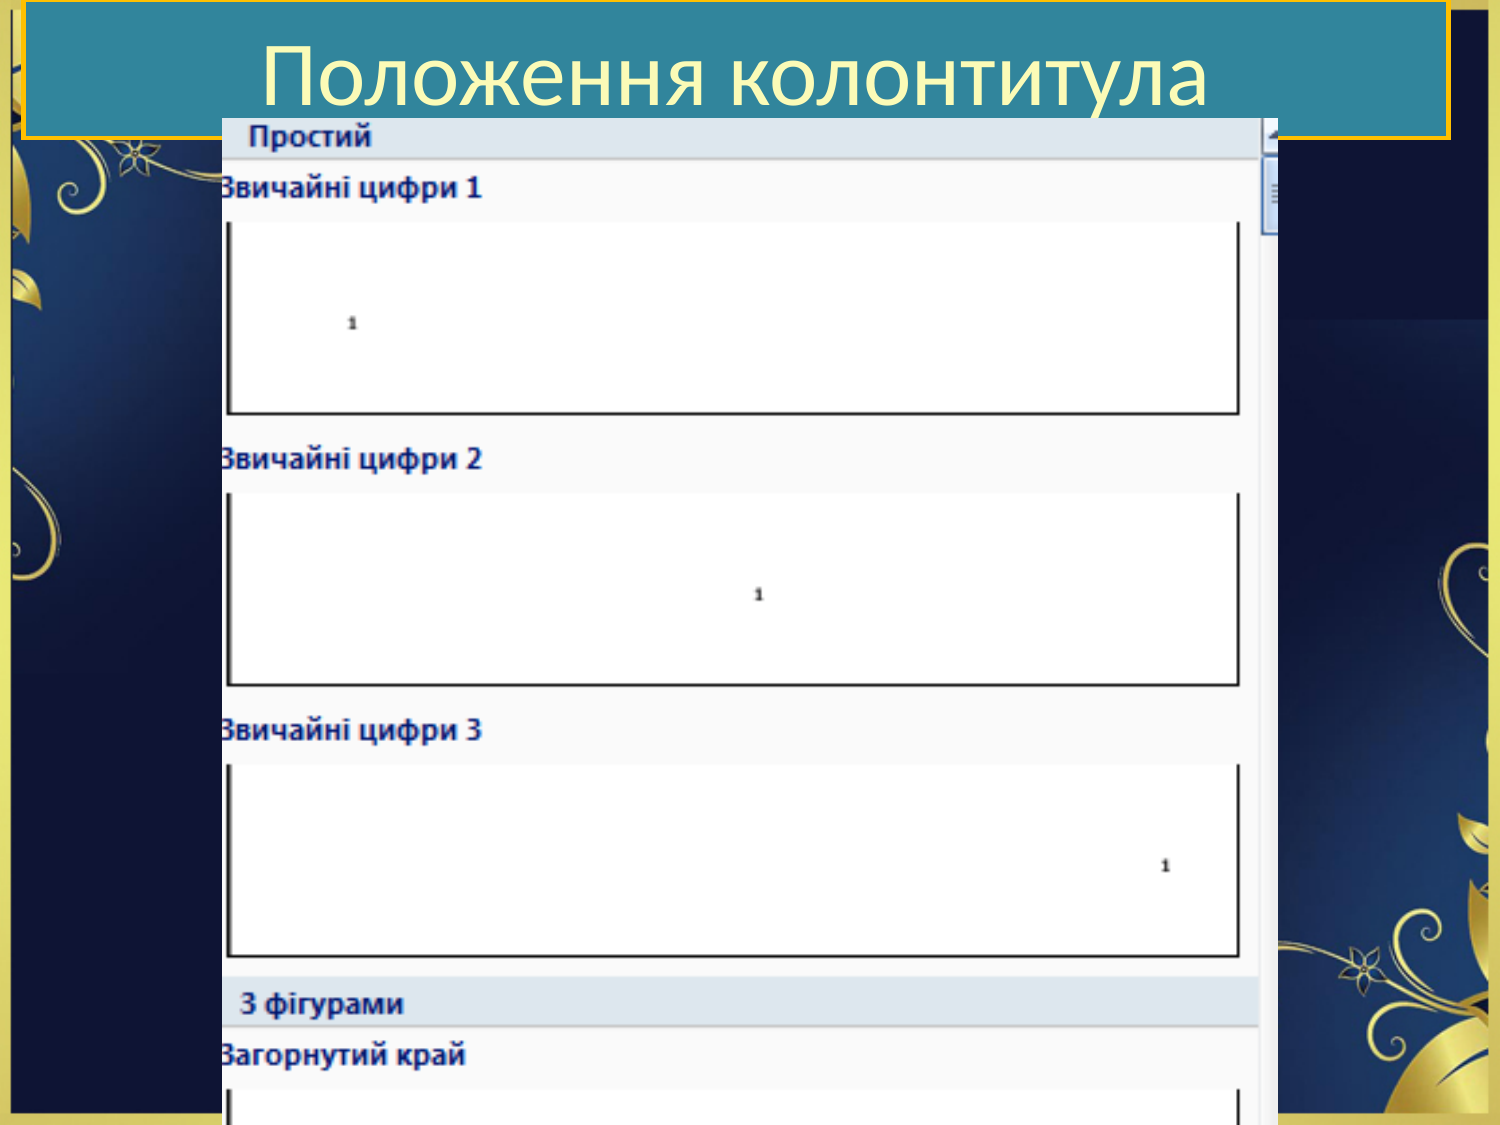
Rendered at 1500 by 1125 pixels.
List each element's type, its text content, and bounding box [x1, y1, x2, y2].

title Положення колонтитула [23, 0, 1449, 139]
picture [0, 0, 1500, 1125]
